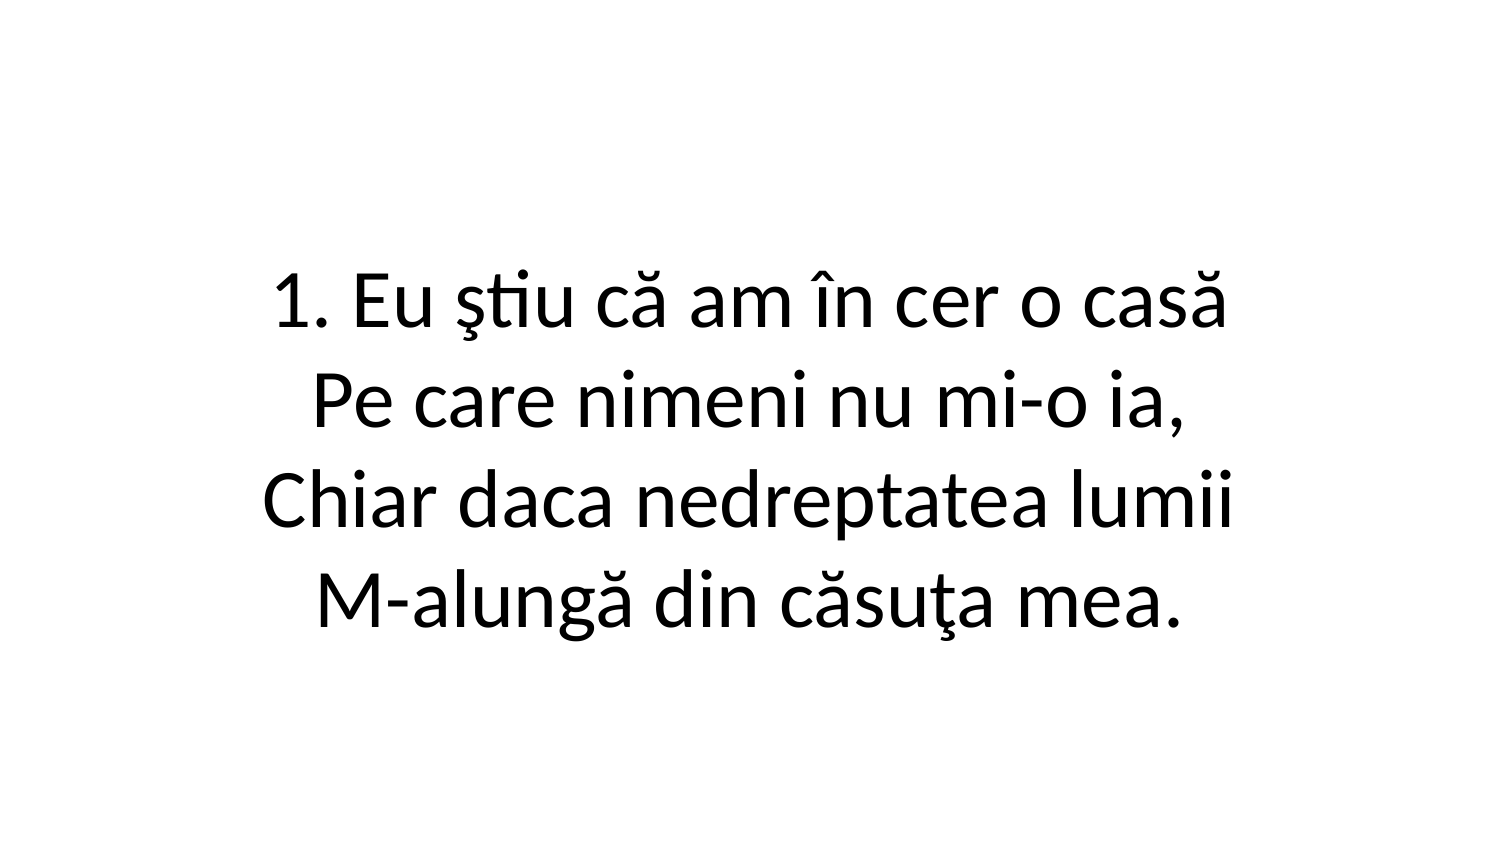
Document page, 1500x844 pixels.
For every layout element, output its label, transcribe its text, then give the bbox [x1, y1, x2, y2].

text_box 1. Eu ştiu că am în cer o casă Pe care nimeni nu mi-o ia, Chiar daca nedreptatea lumii M-alungă din căsuţa mea. [248, 192, 1252, 652]
